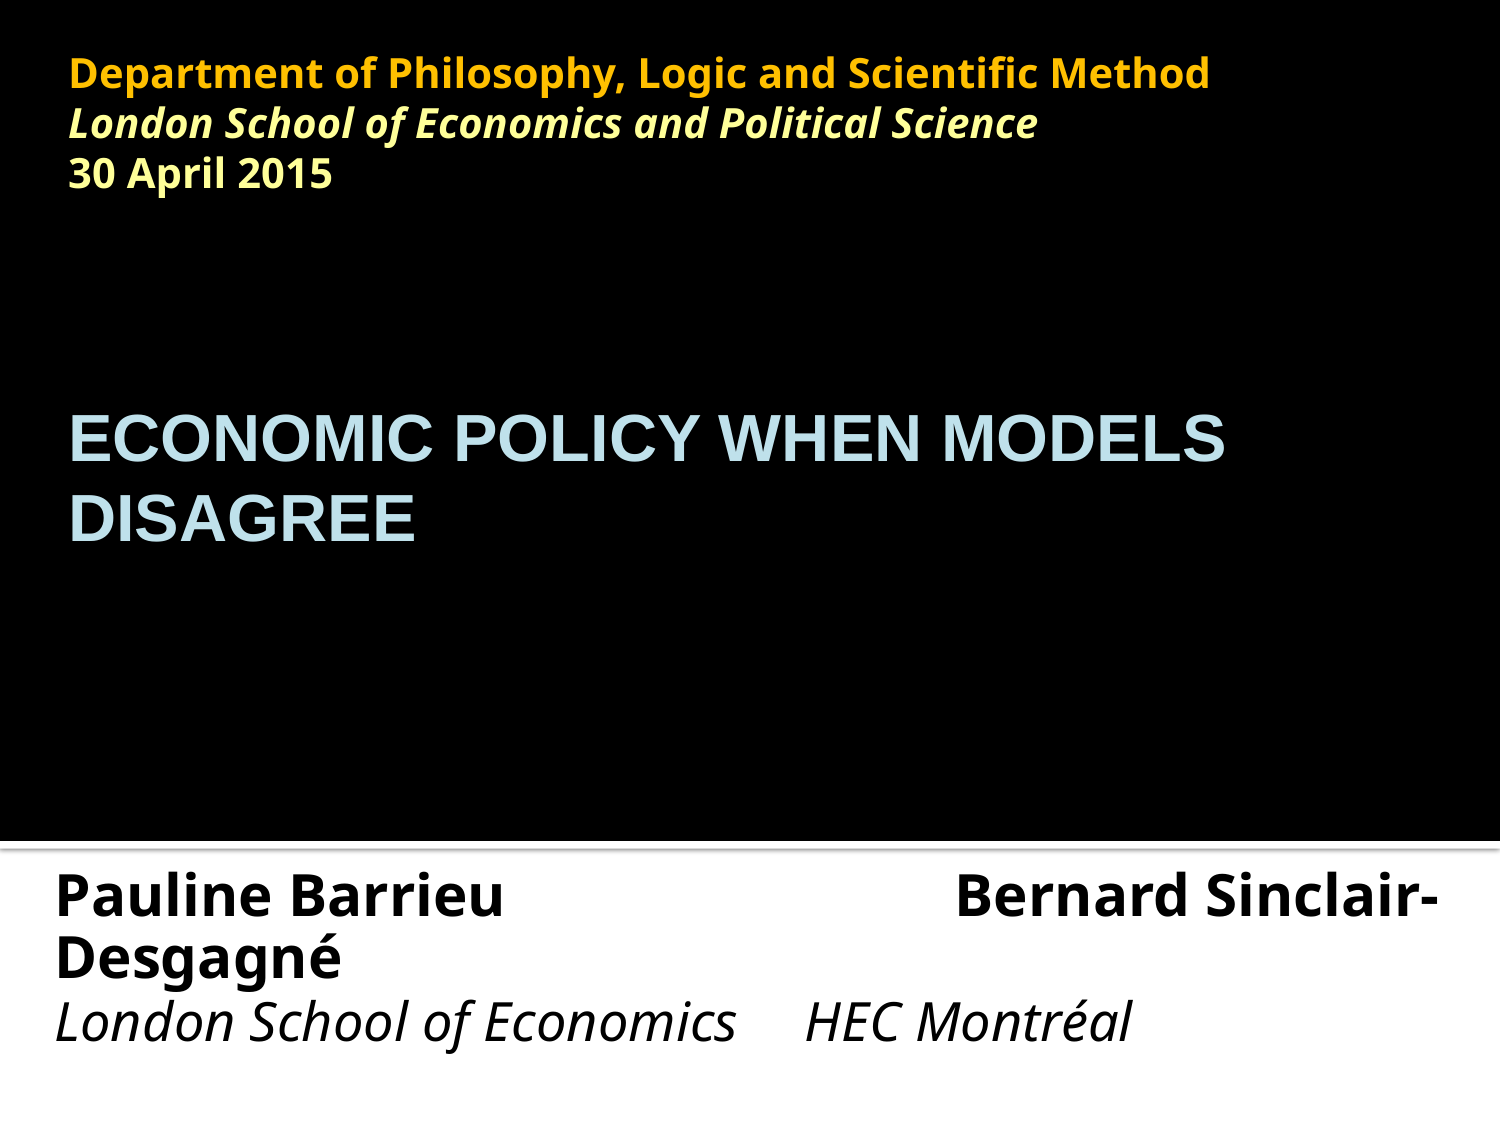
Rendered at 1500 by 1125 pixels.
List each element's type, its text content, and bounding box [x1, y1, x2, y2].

subtitle Pauline Barrieu Bernard Sinclair-Desgagné London School of Economics HEC Montréal [34, 890, 1500, 1055]
title Department of Philosophy, Logic and Scientific Method London School of Economics and Political Science 30 April 2015 ECONOMIC POLICY WHEN MODELS DISAGREE [53, 46, 1500, 645]
